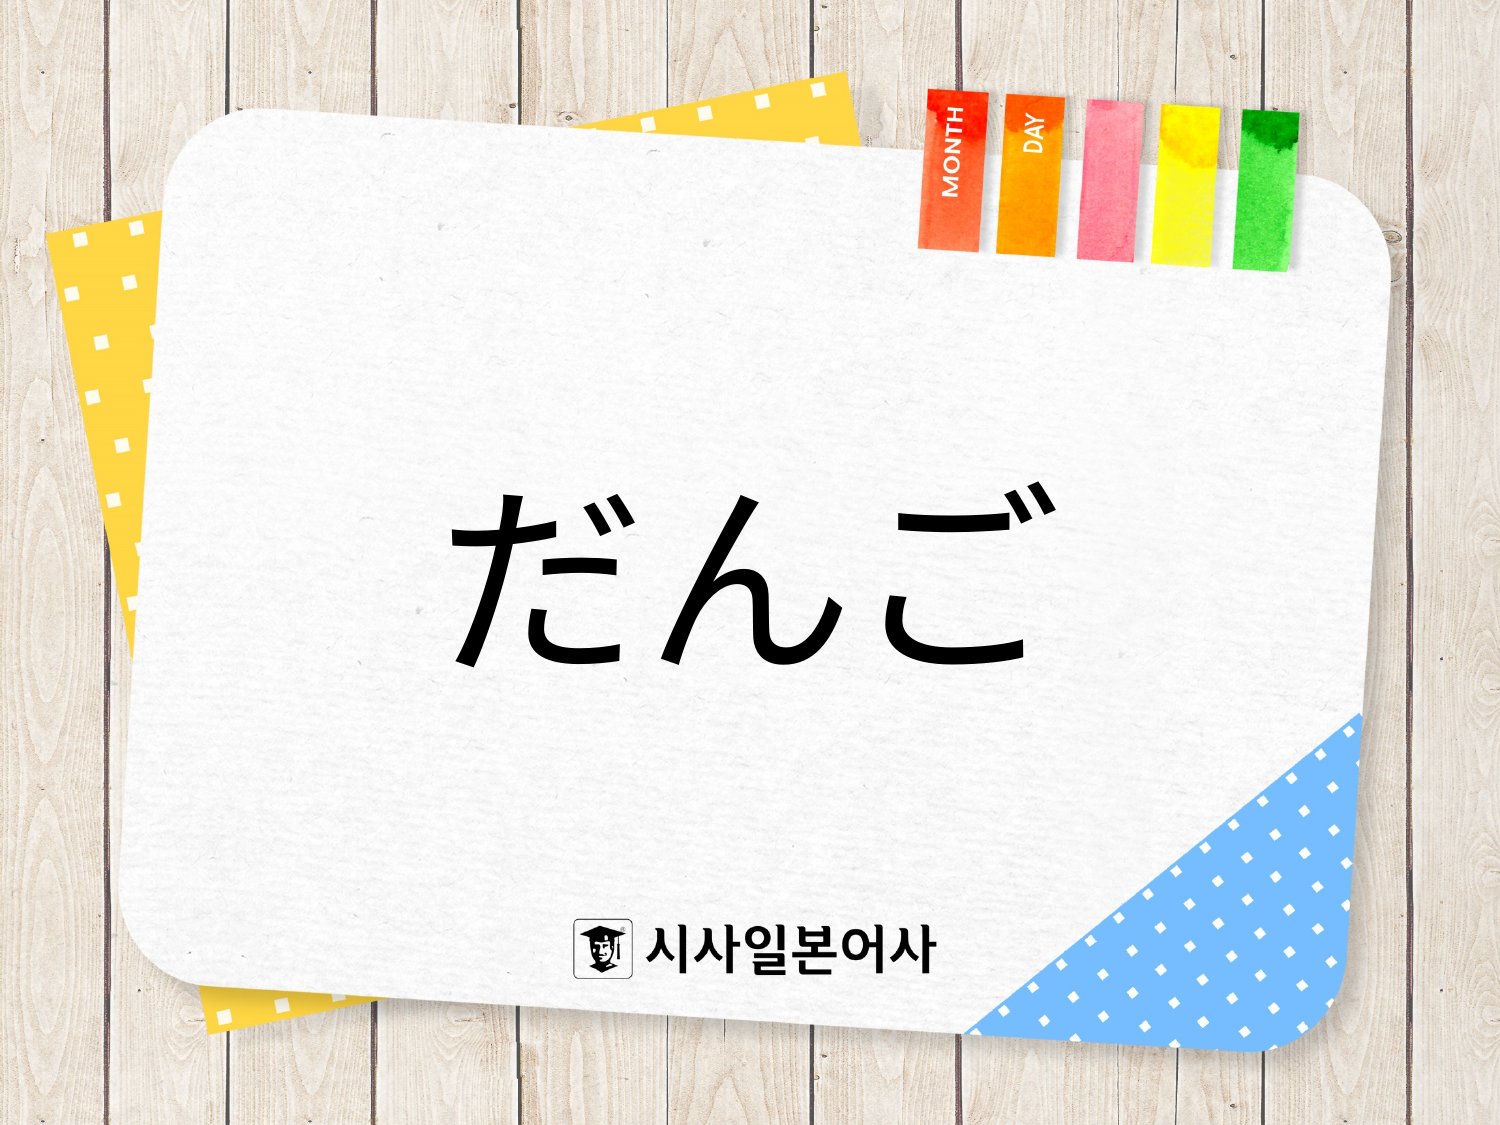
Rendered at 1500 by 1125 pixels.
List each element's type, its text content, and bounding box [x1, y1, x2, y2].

title だんご [75, 338, 1425, 811]
picture [0, 0, 1500, 1125]
